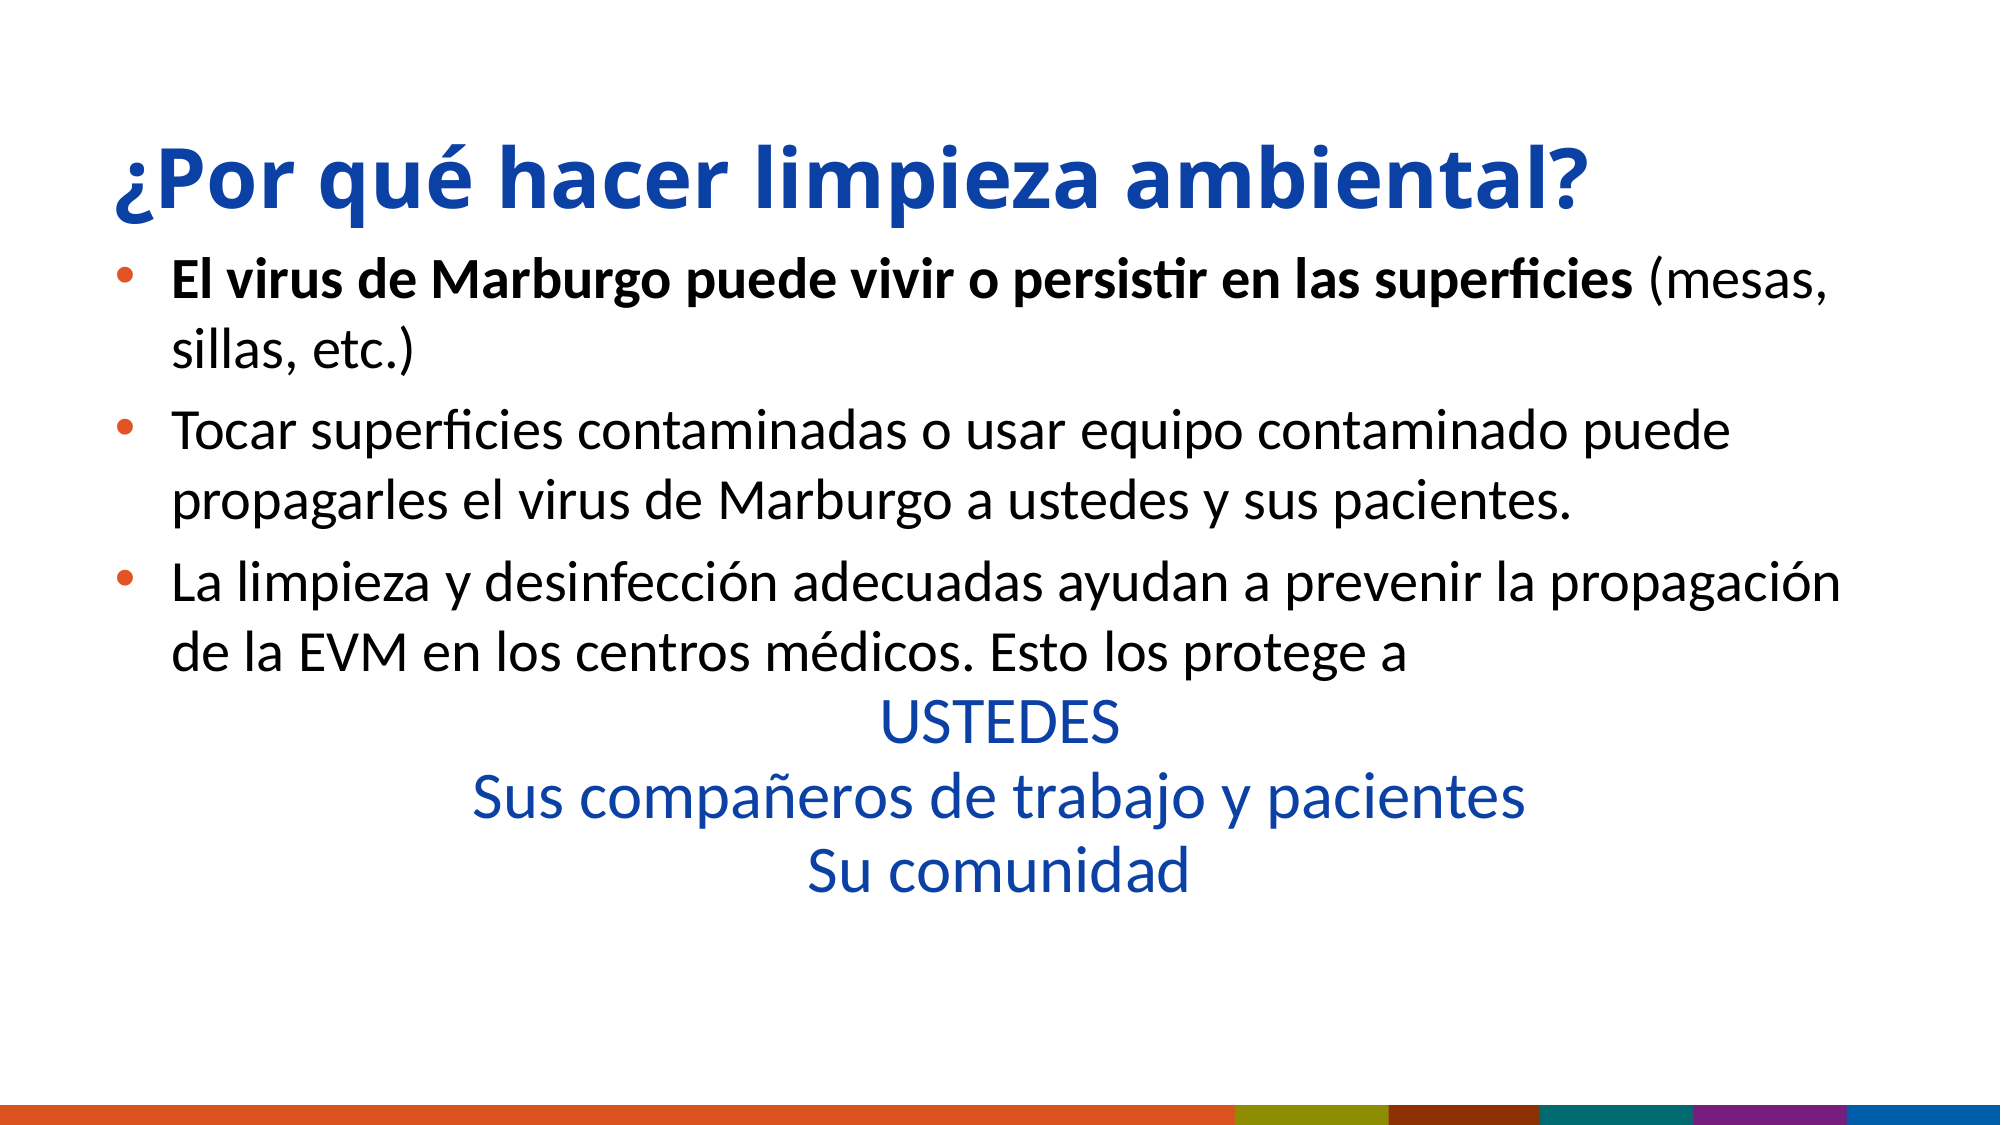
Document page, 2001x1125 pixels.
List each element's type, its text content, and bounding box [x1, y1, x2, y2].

list El virus de Marburgo puede vivir o persistir en las superficies (mesas, sillas, etc.) Tocar superficies contaminadas o usar equipo contaminado puede propagarles el virus de Marburgo a ustedes y sus pacientes. La limpieza y desinfección adecuadas ayudan a prevenir la propagación de la EVM en los centros médicos. Esto los protege a USTEDES Sus compañeros de trabajo y pacientes Su comunidad [99, 232, 1900, 1008]
title ¿Por qué hacer limpieza ambiental? [99, 45, 1900, 232]
picture [0, 1105, 2000, 1125]
